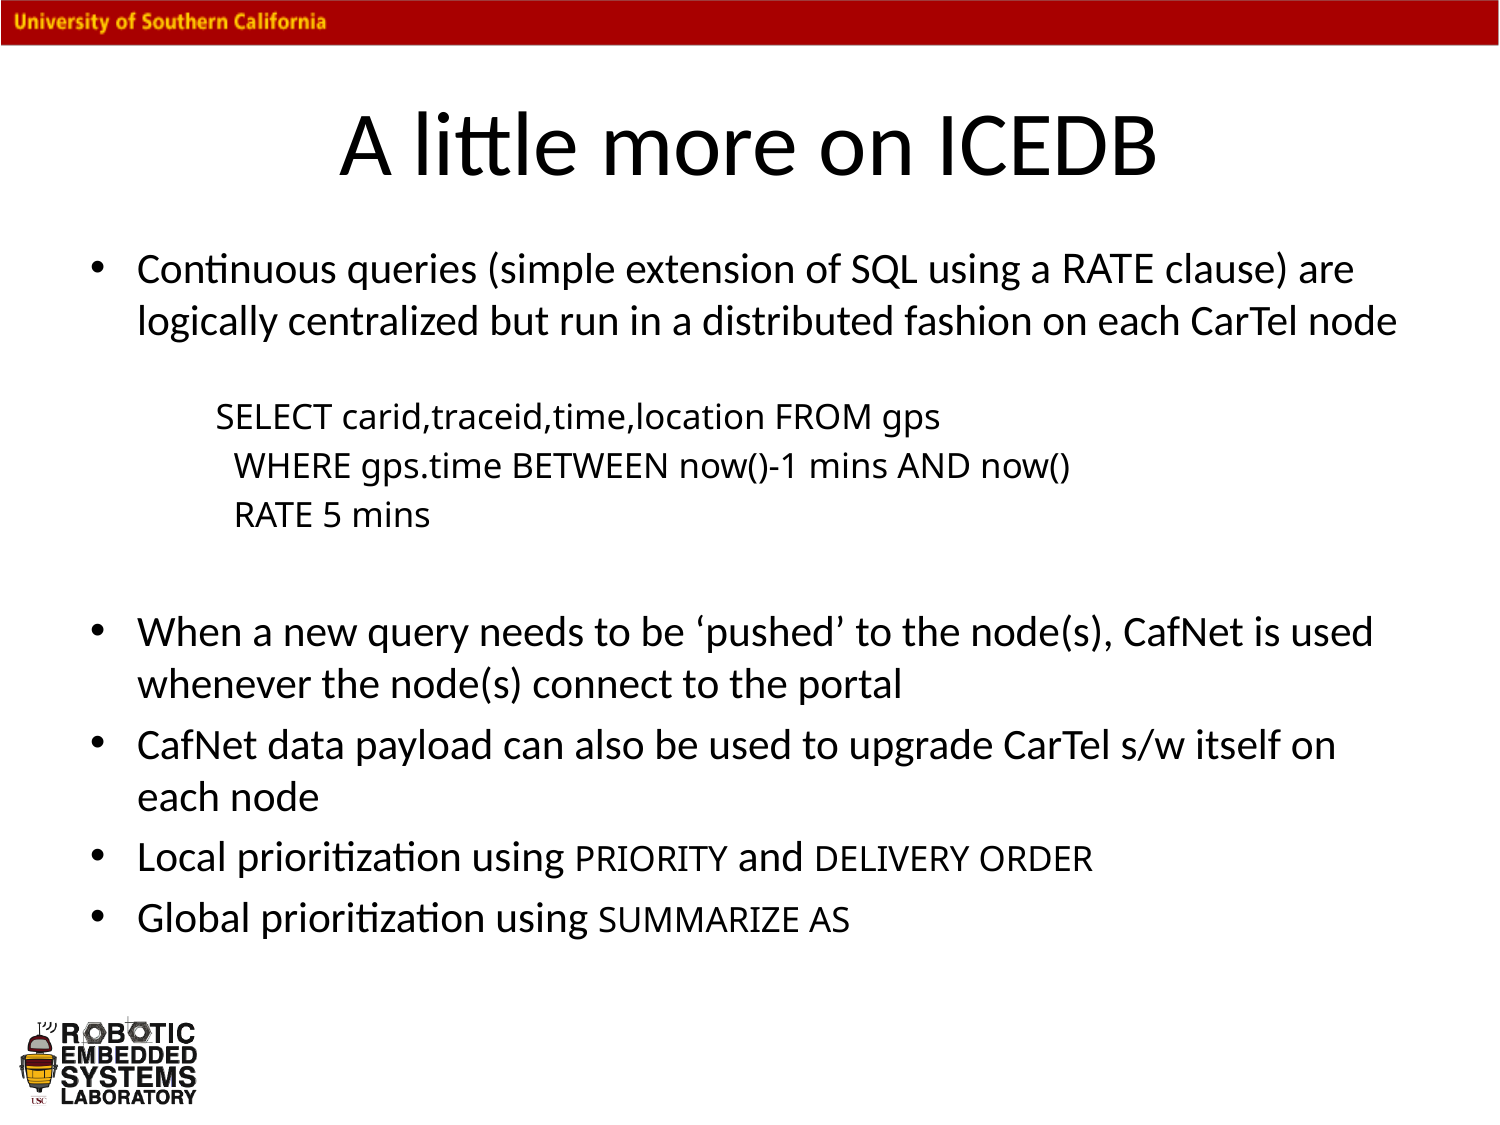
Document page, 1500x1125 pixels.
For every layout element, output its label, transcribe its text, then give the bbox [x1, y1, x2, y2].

picture [0, 1004, 214, 1125]
picture [1, 0, 1500, 51]
title A little more on ICEDB [75, 45, 1425, 232]
list Continuous queries (simple extension of SQL using a RATE clause) are logically centralized but run in a distributed fashion on each CarTel node SELECT carid,traceid,time,location FROM gps WHERE gps.time BETWEEN now()-1 mins AND now() RATE 5 mins When a new query needs to be ‘pushed’ to the node(s), CafNet is used whenever the node(s) connect to the portal CafNet data payload can also be used to upgrade CarTel s/w itself on each node Local prioritization using PRIORITY and DELIVERY ORDER Global prioritization using SUMMARIZE AS [75, 232, 1425, 1008]
